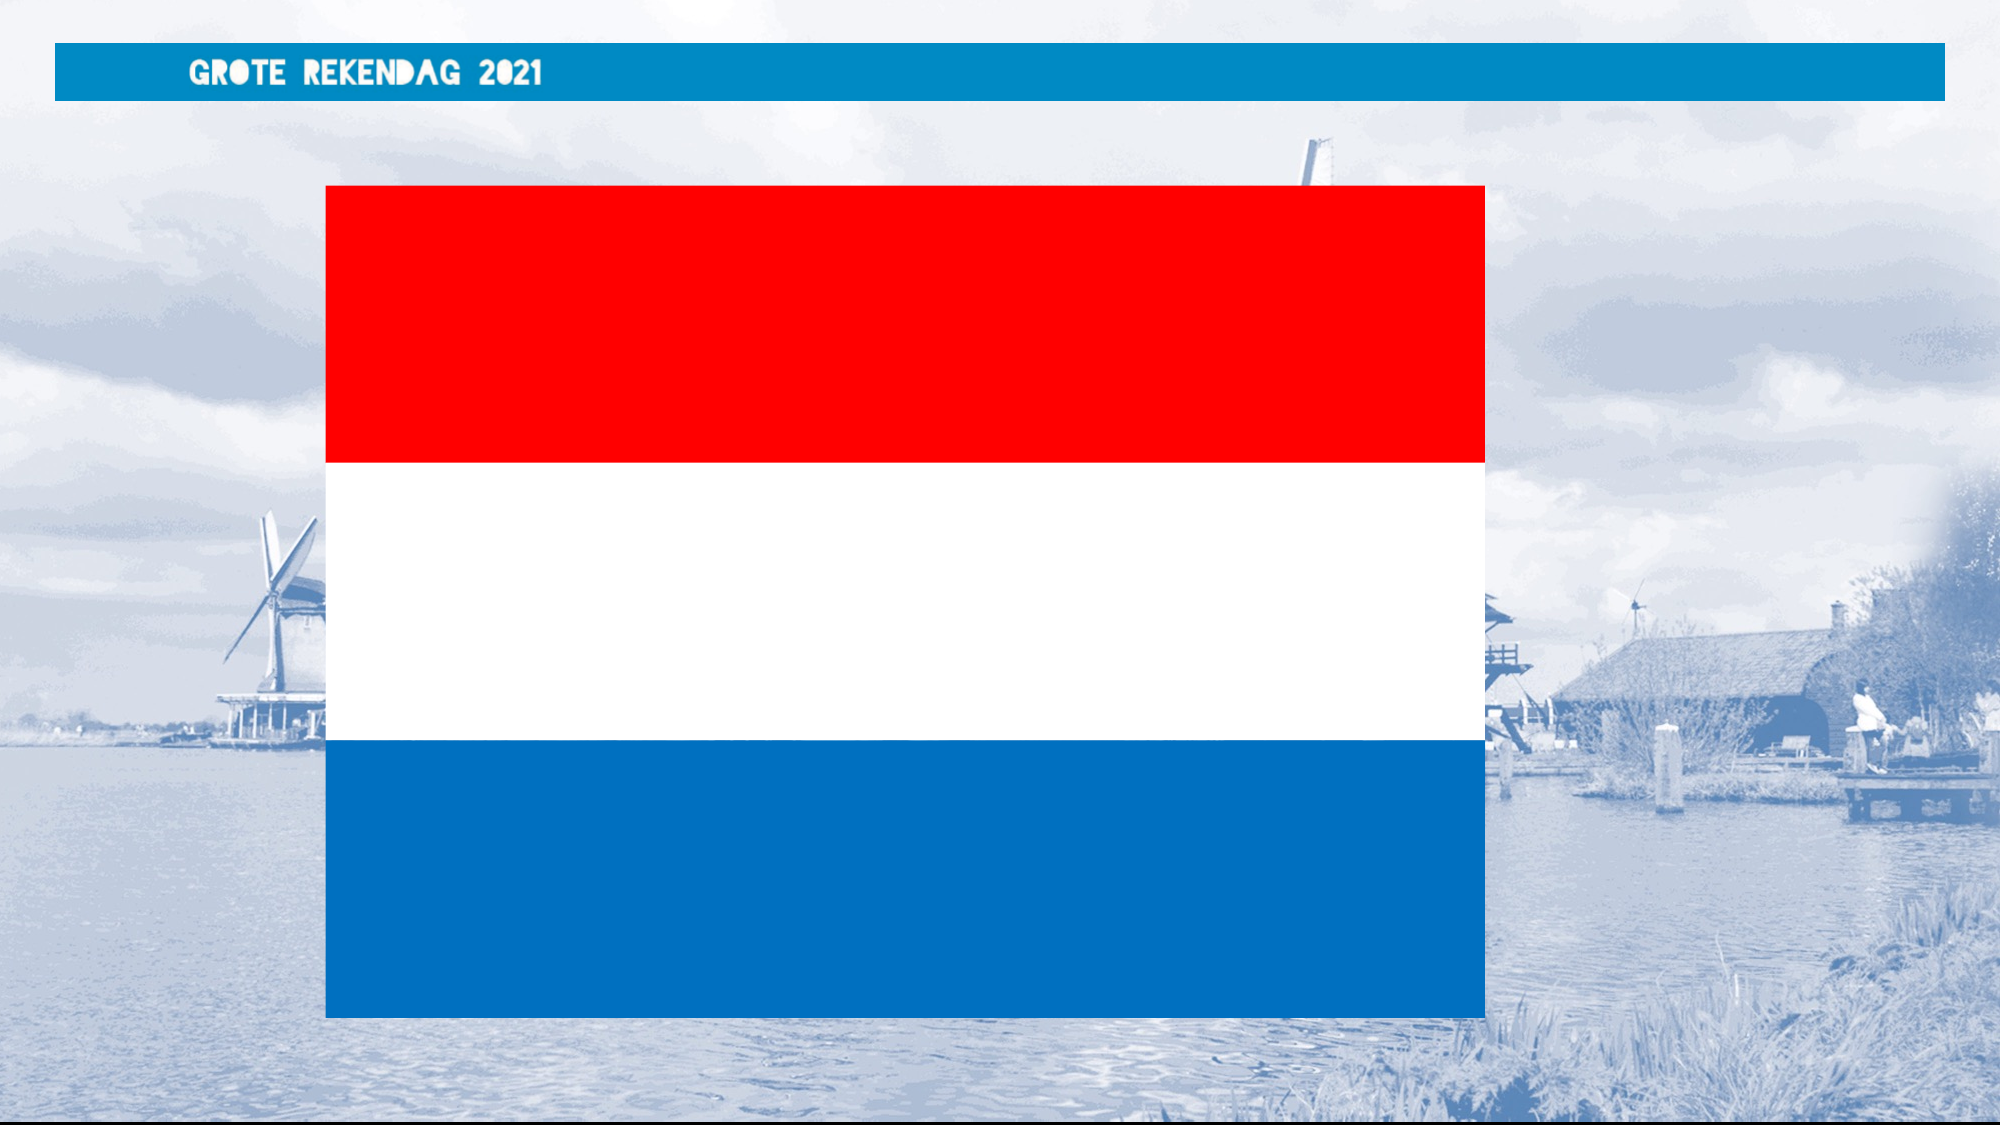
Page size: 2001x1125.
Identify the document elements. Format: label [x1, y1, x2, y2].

text_box [325, 185, 1485, 1018]
picture [0, 0, 2000, 1122]
